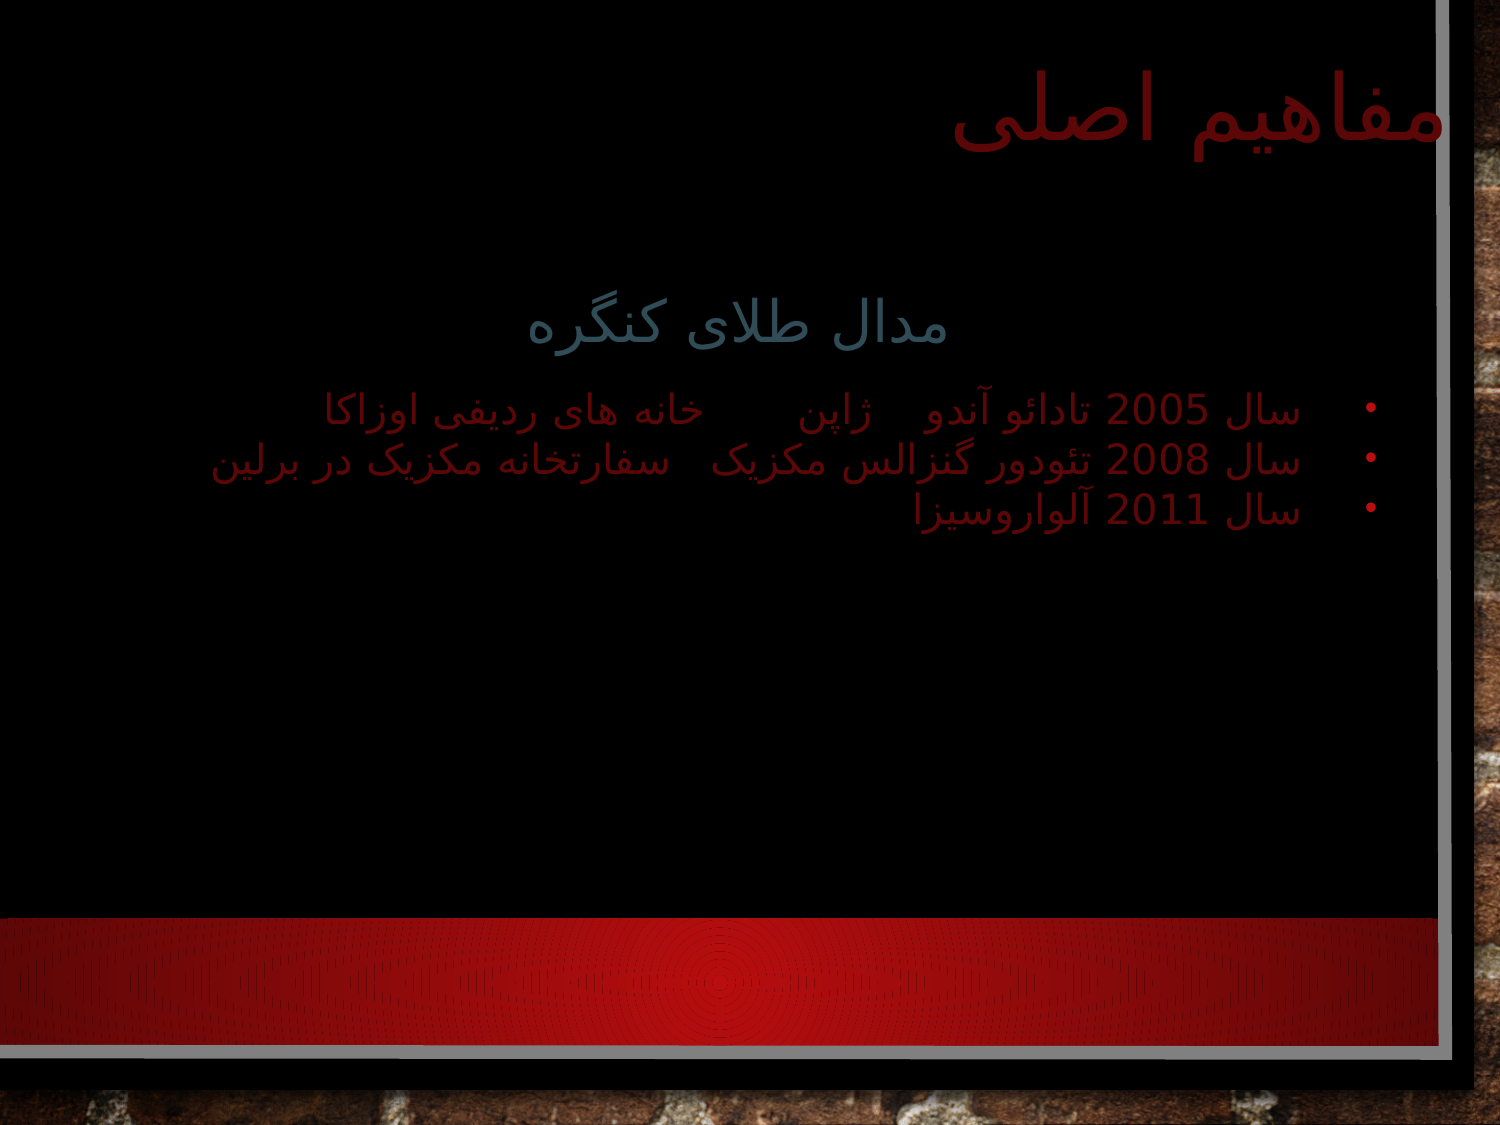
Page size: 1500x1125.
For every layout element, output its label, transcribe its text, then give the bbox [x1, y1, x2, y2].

text_box مفاهیم اصلی [171, 0, 1451, 161]
text_box سال 2005 تادائو آندو ژاپن خانه های ردیفی اوزاکا سال 2008 تئودور گنزالس مکزیک سفارتخانه مکزیک در برلین سال 2011 آلواروسیزا [117, 374, 1438, 1095]
list مدال طلای کنگره [112, 262, 1425, 400]
picture [0, 0, 1500, 1125]
